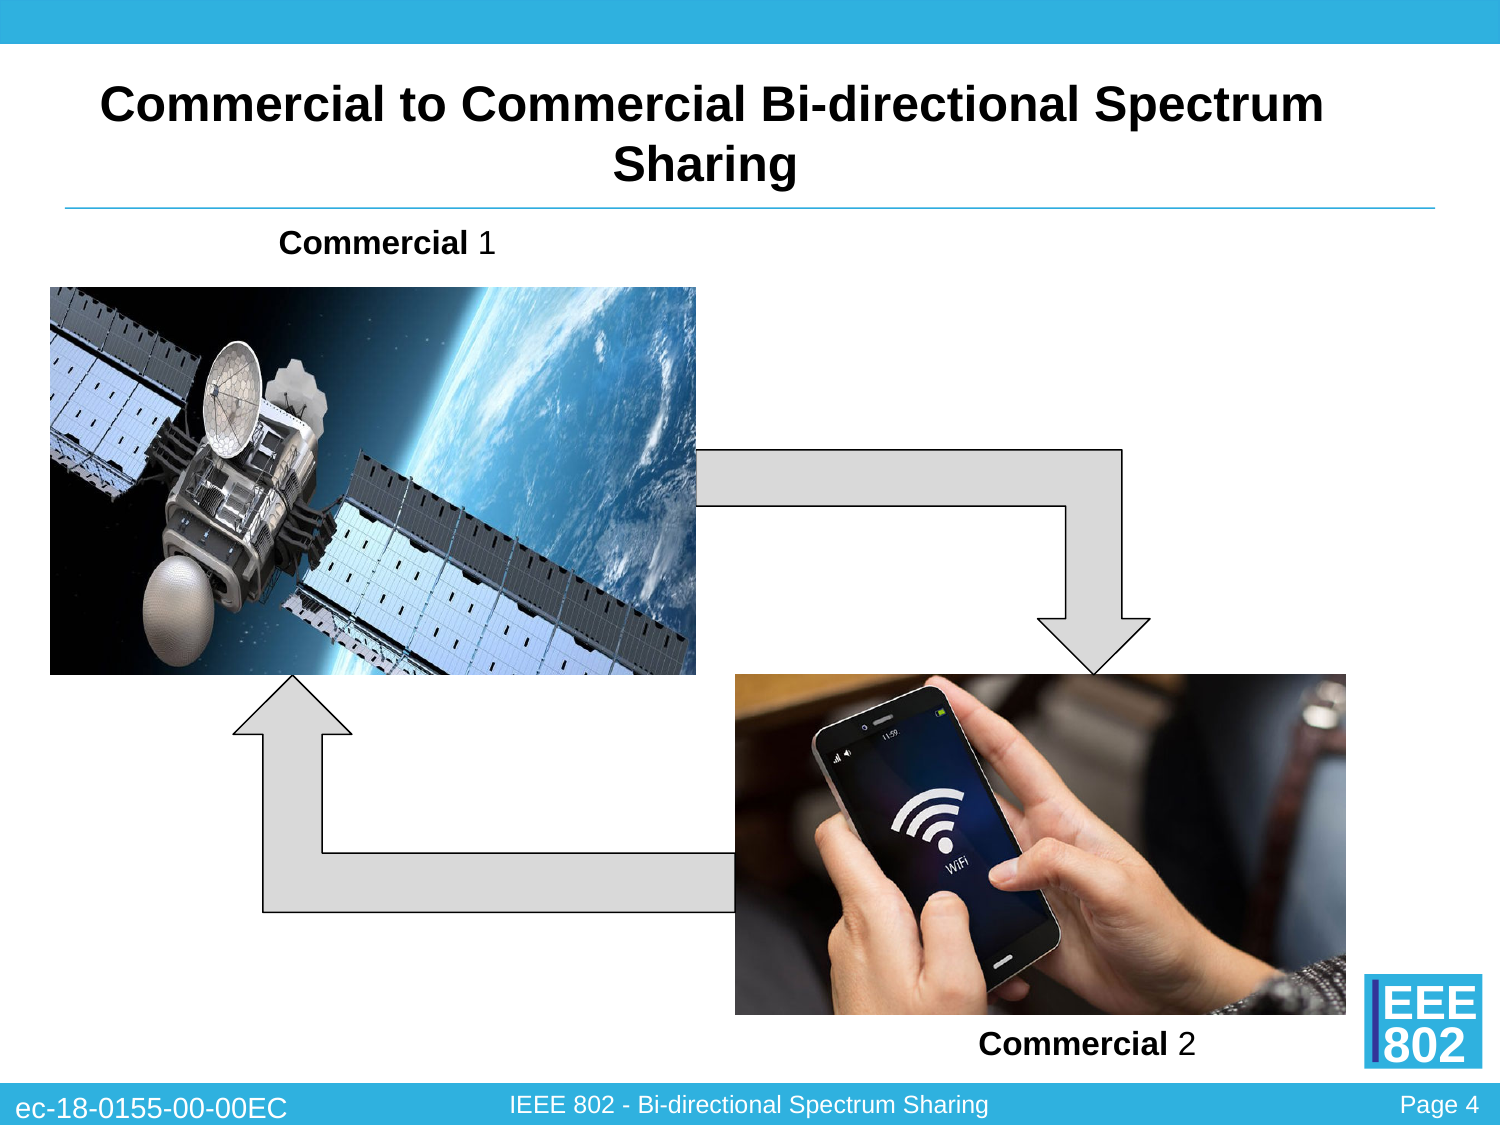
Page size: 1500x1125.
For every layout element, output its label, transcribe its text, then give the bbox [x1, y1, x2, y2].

text_box Commercial 2 [862, 1015, 1313, 1070]
picture [49, 287, 696, 675]
text_box [233, 675, 735, 913]
text_box Commercial 1 [162, 214, 613, 269]
picture [735, 674, 1346, 1015]
title Commercial to Commercial Bi-directional Spectrum Sharing [0, 66, 1425, 197]
text_box [696, 449, 1151, 674]
